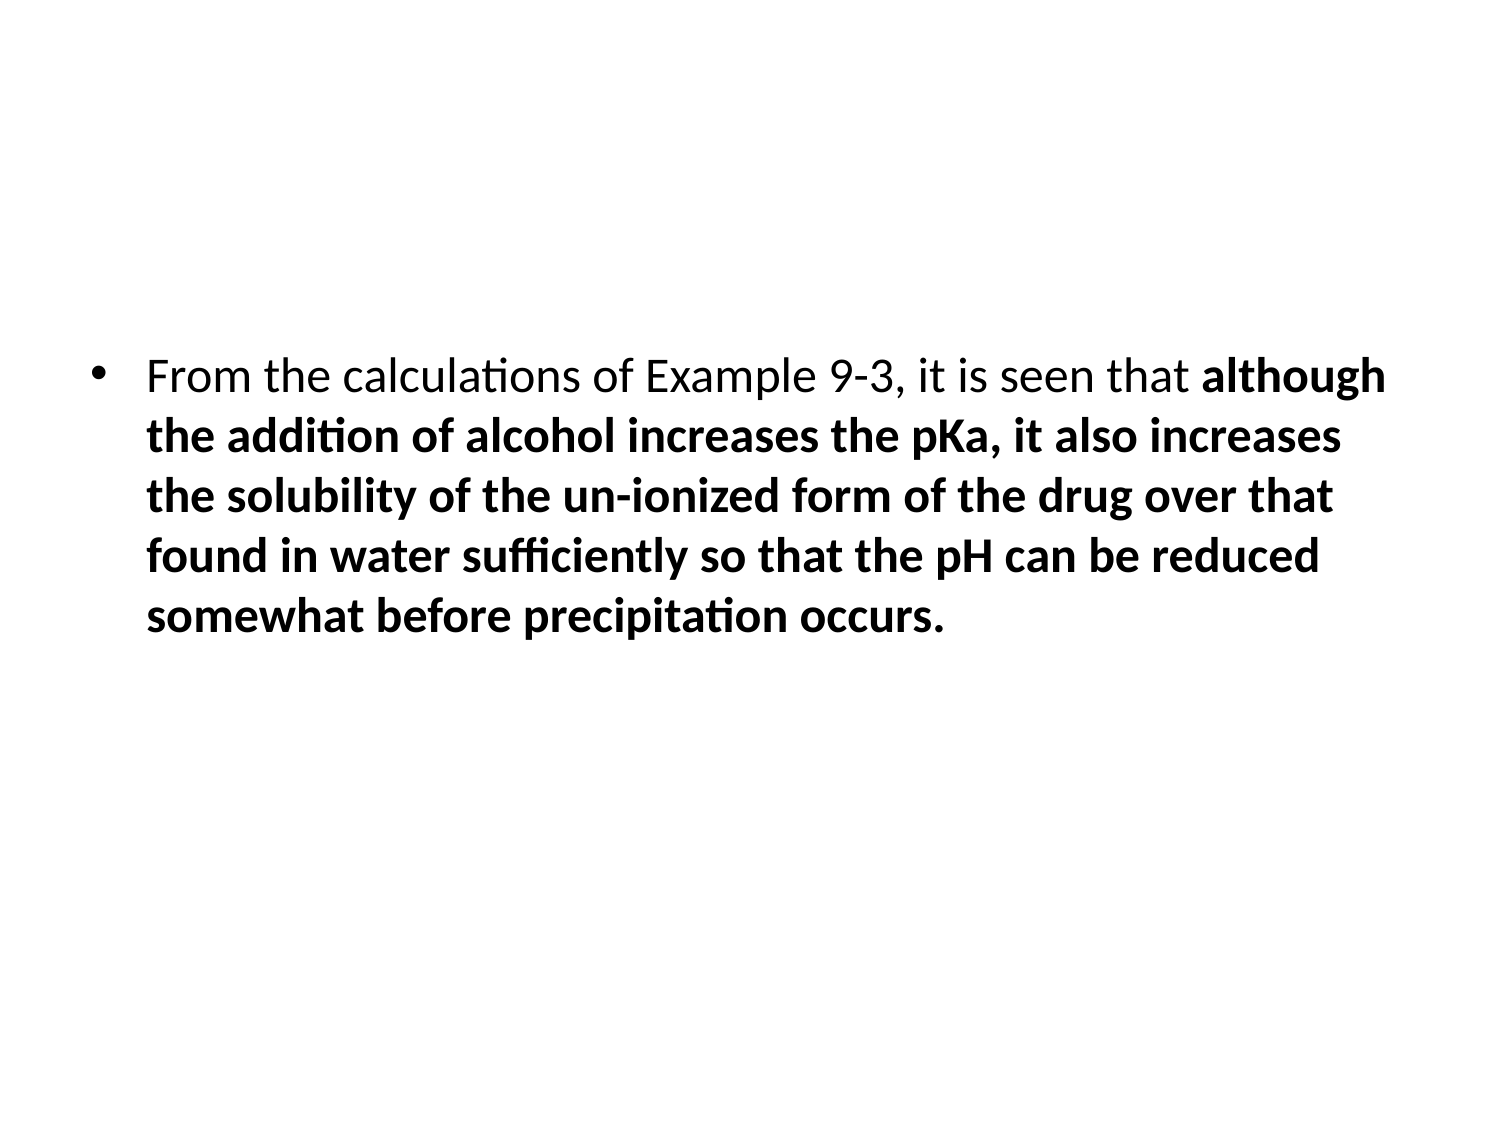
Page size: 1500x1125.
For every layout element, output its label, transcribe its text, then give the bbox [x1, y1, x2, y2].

list From the calculations of Example 9-3, it is seen that although the addition of alcohol increases the pKa, it also increases the solubility of the un-ionized form of the drug over that found in water sufficiently so that the pH can be reduced somewhat before precipitation occurs. [75, 125, 1425, 1005]
